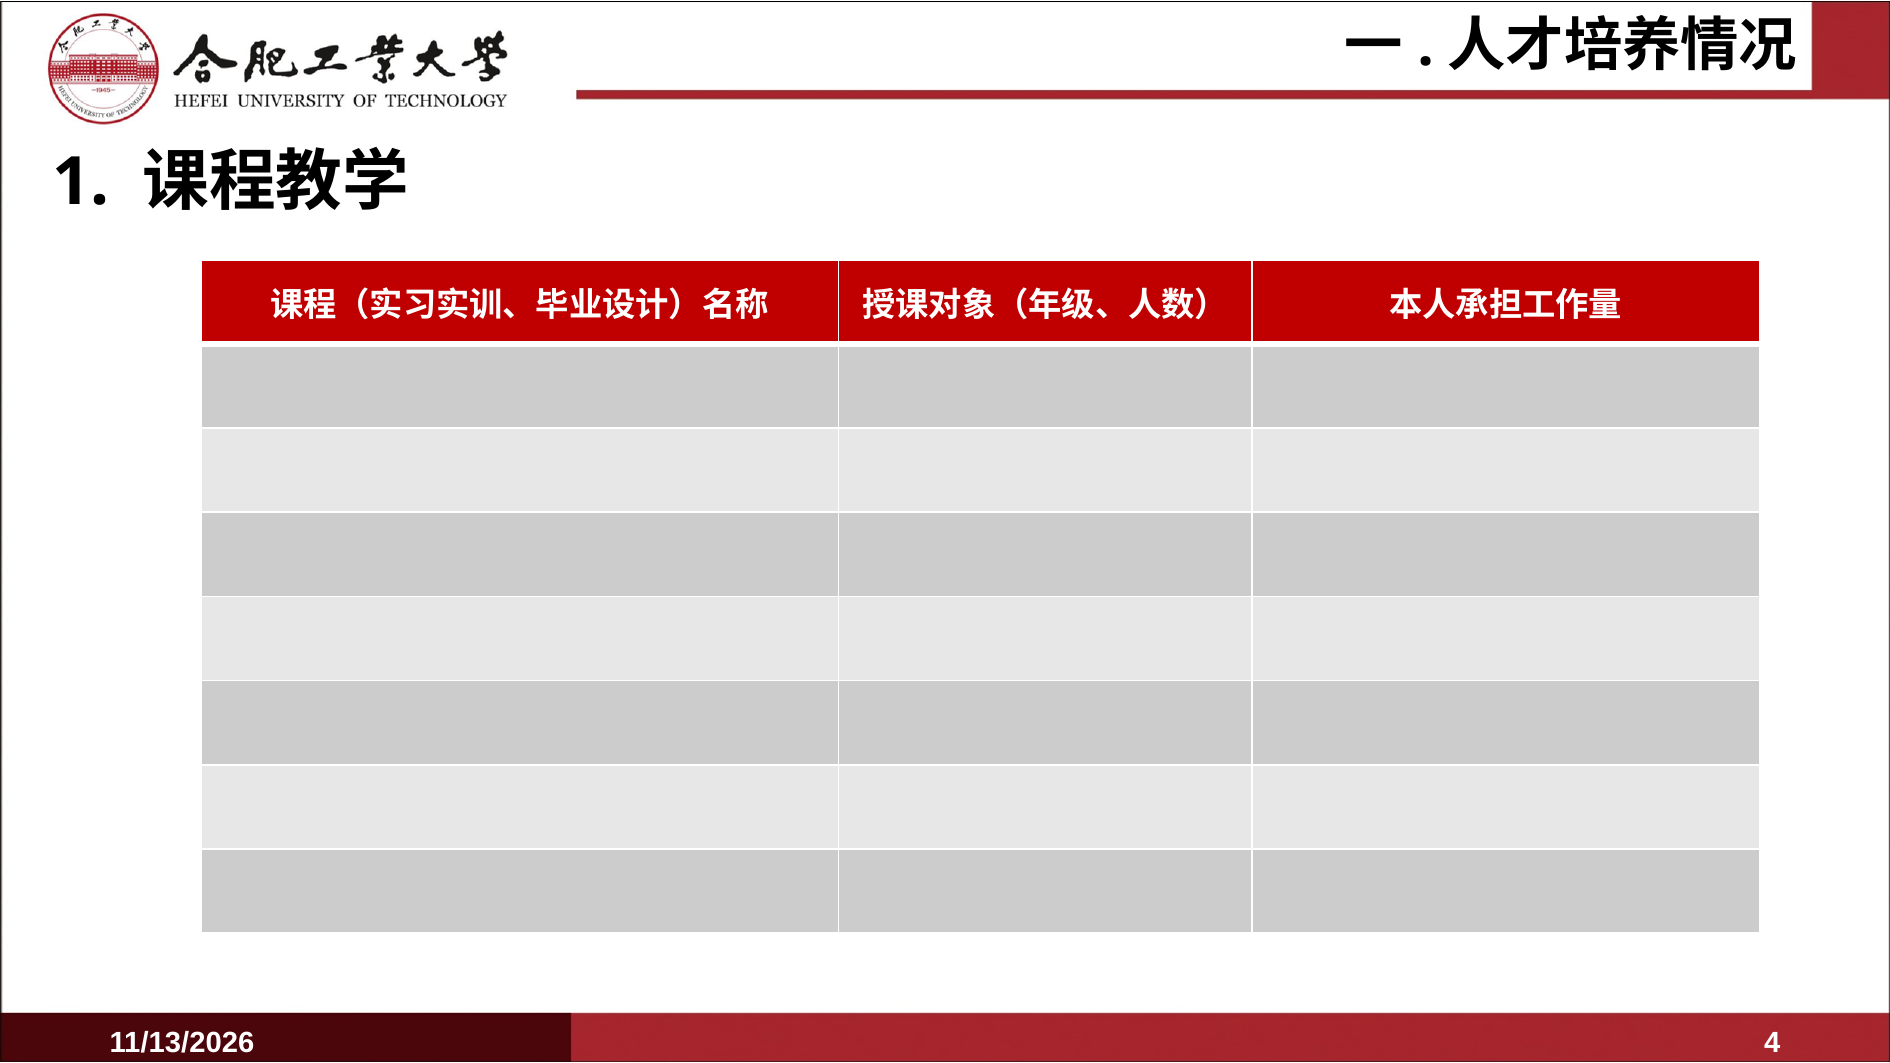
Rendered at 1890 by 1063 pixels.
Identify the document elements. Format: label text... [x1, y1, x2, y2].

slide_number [94, 1015, 536, 1063]
table_cell [1253, 347, 1759, 427]
picture [0, 1, 1890, 1062]
table_cell [1253, 429, 1759, 511]
table_cell [1253, 766, 1759, 848]
table_header 授课对象（年级、人数） [839, 261, 1251, 341]
table_cell [839, 597, 1251, 680]
table_cell [202, 766, 838, 848]
title 一.人才培养情况 [587, 0, 1813, 95]
table_cell [839, 681, 1251, 764]
slide_number 3 [1354, 1015, 1796, 1063]
table_header 课程（实习实训、毕业设计）名称 [202, 261, 838, 341]
list 1. 课程教学 [37, 129, 1838, 981]
table_cell [202, 597, 838, 680]
table_cell [202, 850, 838, 932]
table_cell [839, 766, 1251, 848]
table_cell [1253, 681, 1759, 764]
table_cell [839, 850, 1251, 932]
table_cell [202, 347, 838, 427]
table_cell [1253, 850, 1759, 932]
table_cell [839, 429, 1251, 511]
table_cell [1253, 513, 1759, 596]
table_cell [1253, 597, 1759, 680]
table_cell [839, 347, 1251, 427]
table_cell [202, 681, 838, 764]
table_cell [839, 513, 1251, 596]
table_header 本人承担工作量 [1253, 261, 1759, 341]
table_cell [202, 429, 838, 511]
table_cell [202, 513, 838, 596]
